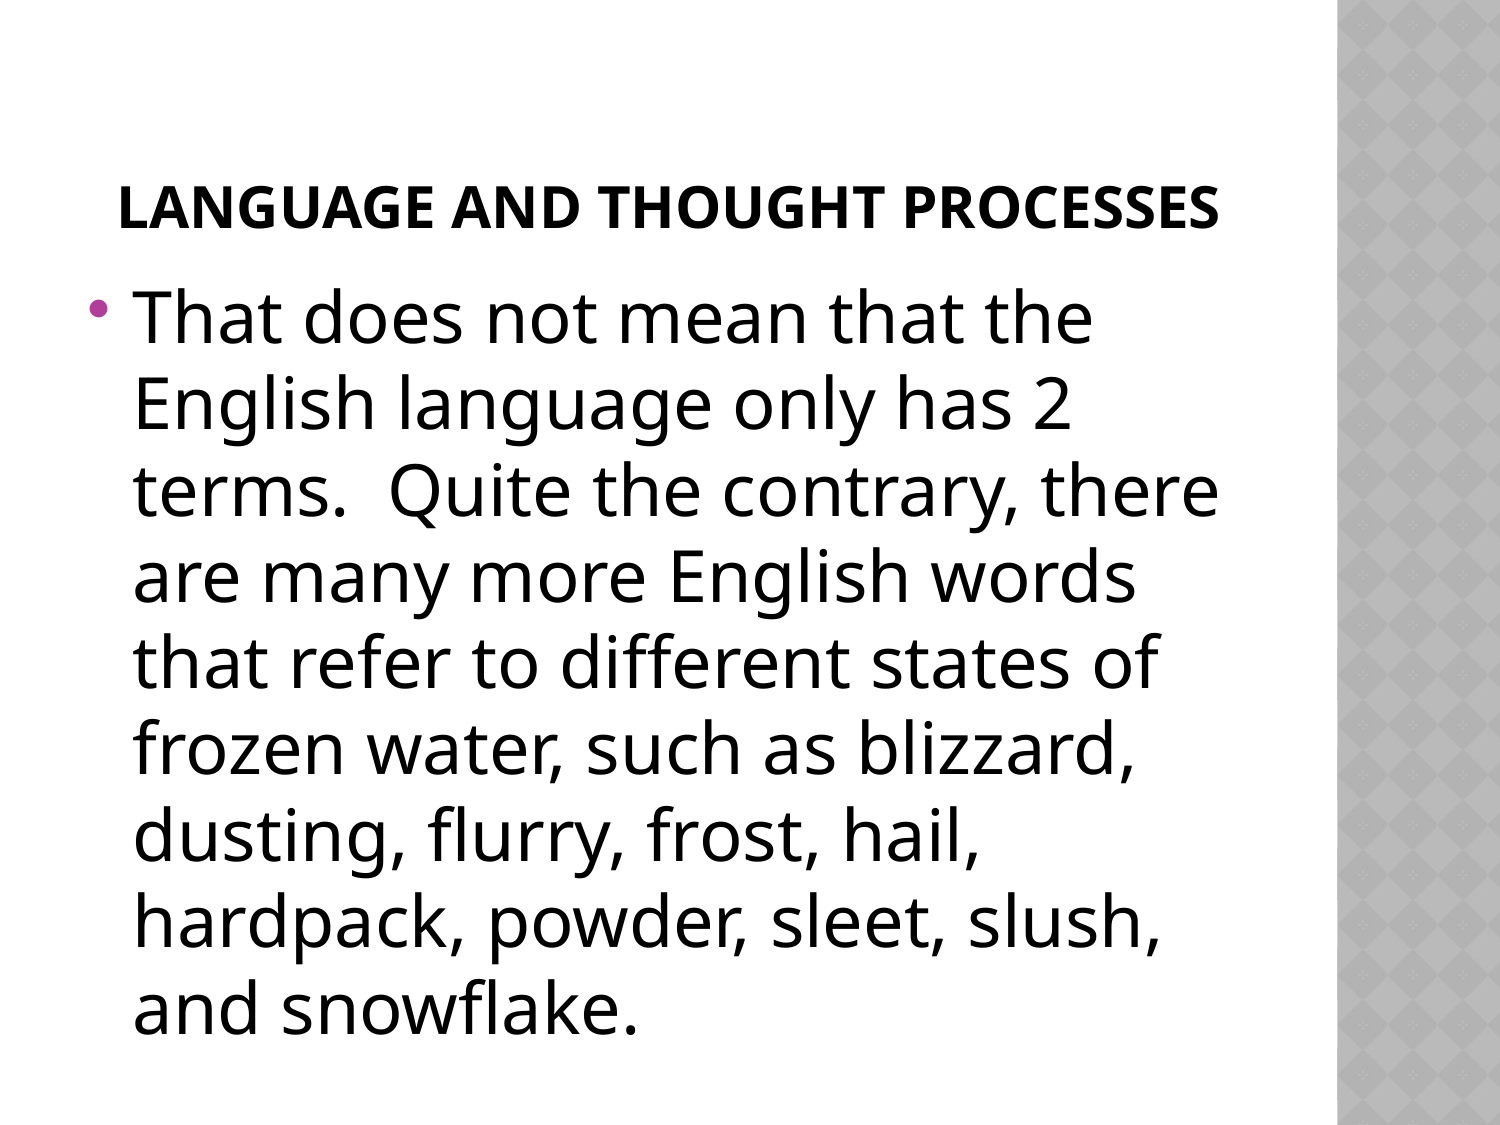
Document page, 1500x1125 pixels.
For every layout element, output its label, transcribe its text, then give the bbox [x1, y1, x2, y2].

list That does not mean that the English language only has 2 terms. Quite the contrary, there are many more English words that refer to different states of frozen water, such as blizzard, dusting, flurry, frost, hail, hardpack, powder, sleet, slush, and snowflake. [75, 264, 1263, 1059]
title Language and thought processes [75, 52, 1263, 240]
